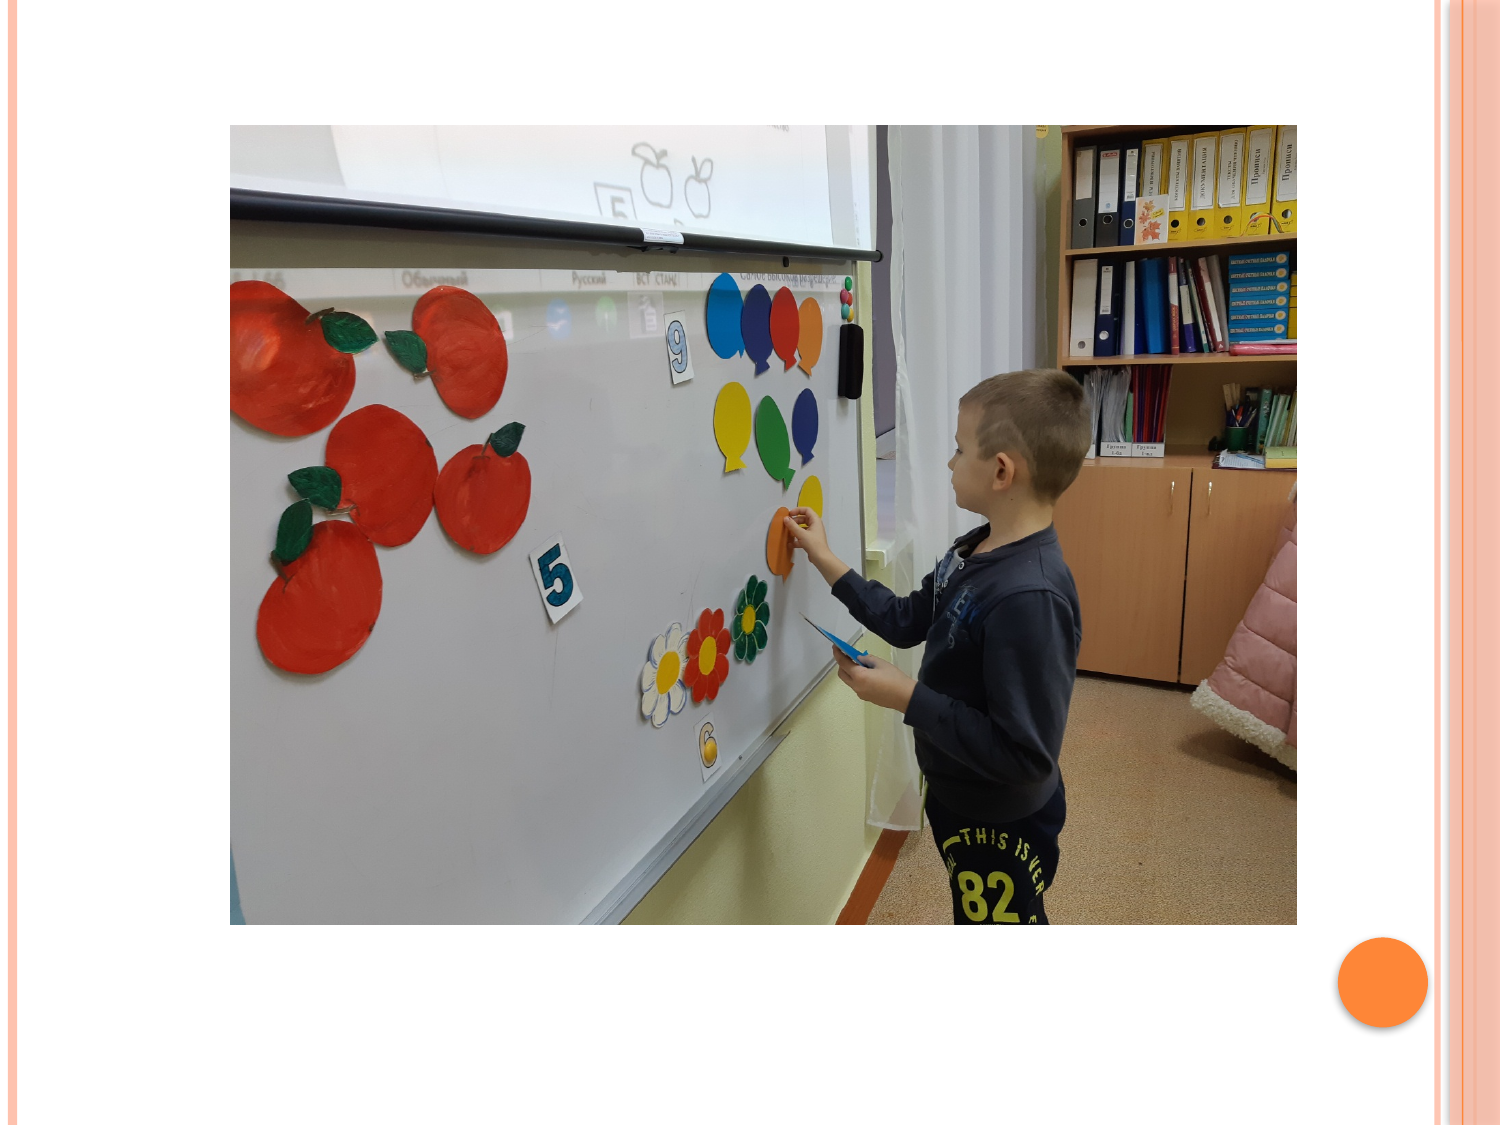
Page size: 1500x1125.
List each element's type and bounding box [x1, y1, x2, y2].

list [229, 124, 1297, 926]
